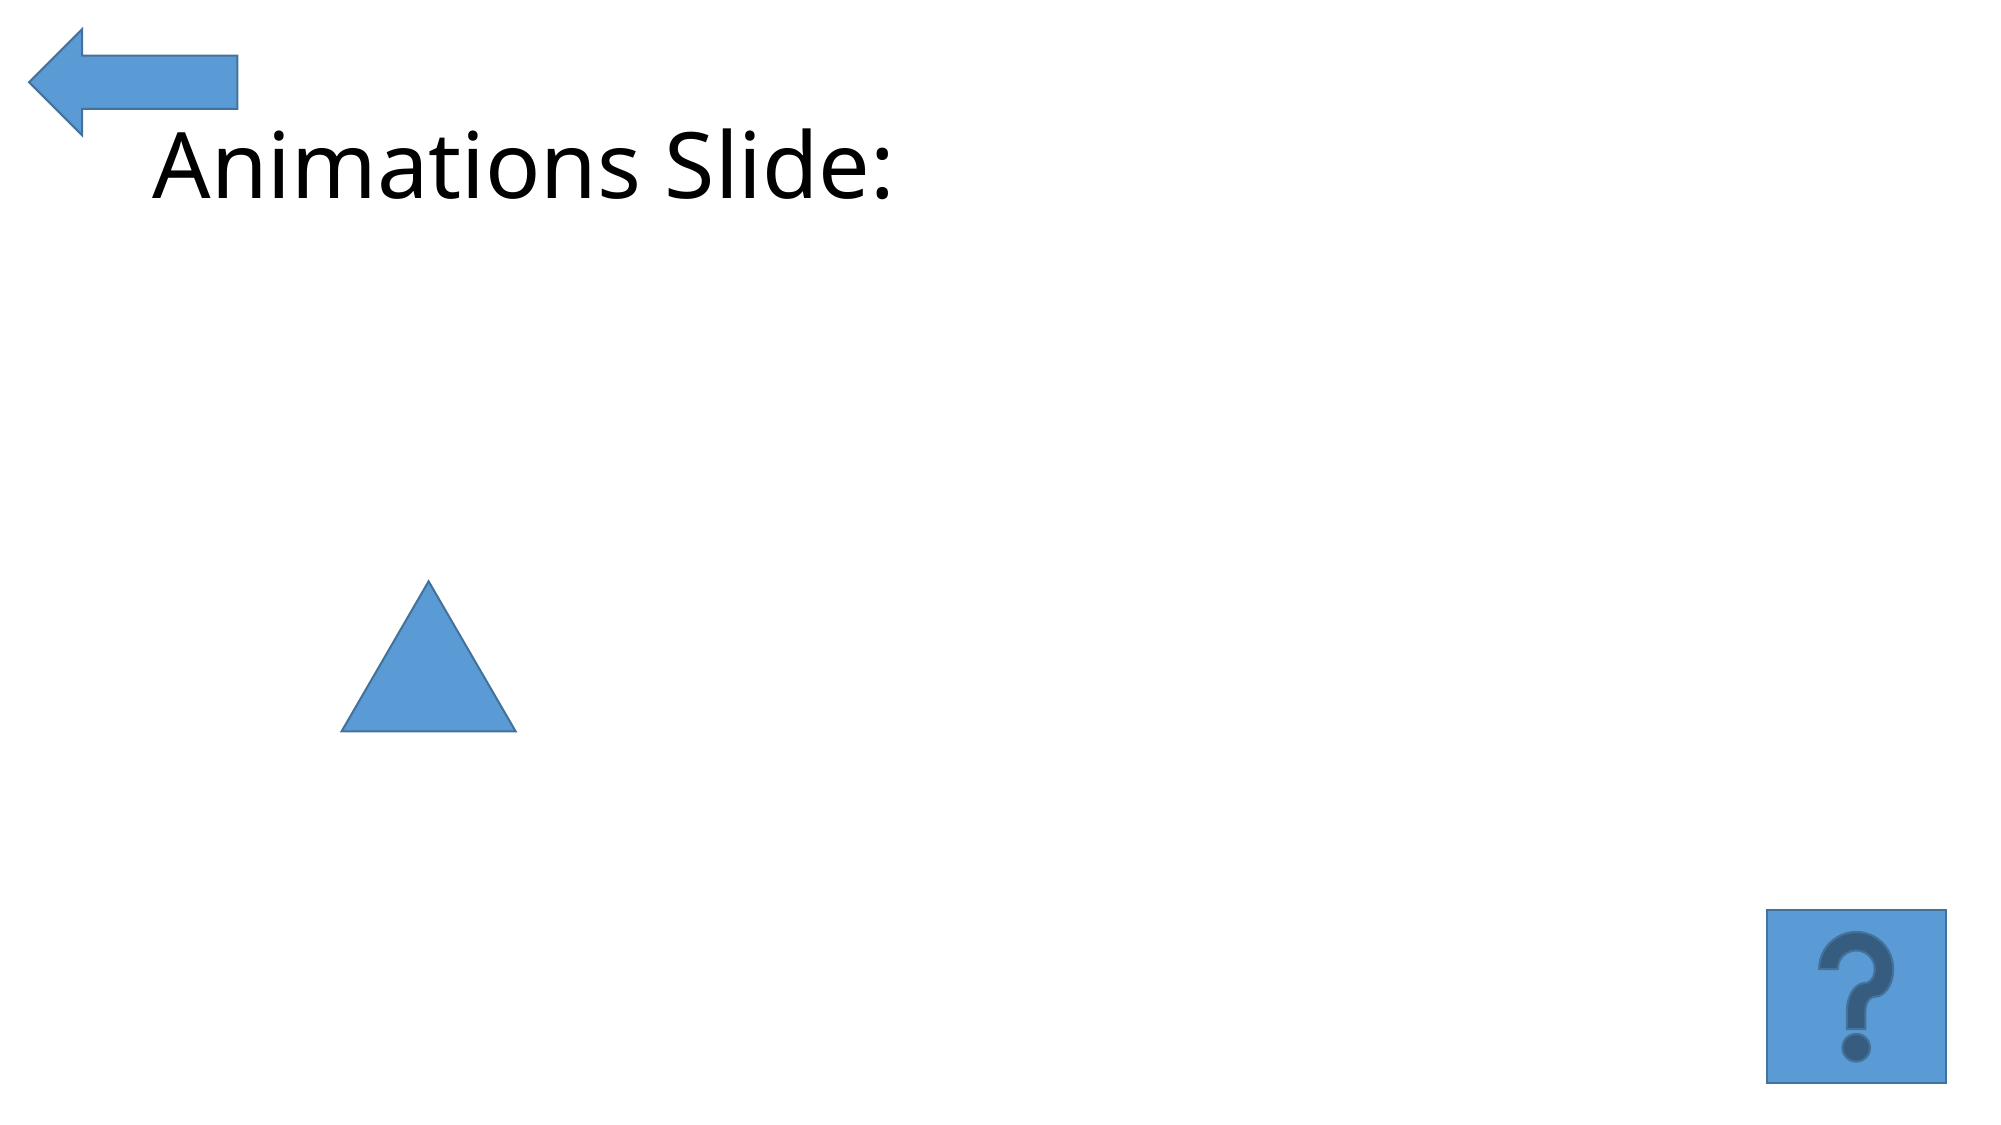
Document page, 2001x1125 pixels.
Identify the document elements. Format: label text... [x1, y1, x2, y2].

text_box [27, 26, 239, 138]
title Animations Slide: [137, 59, 1863, 278]
text_box [339, 579, 518, 733]
text_box [1766, 909, 1947, 1084]
